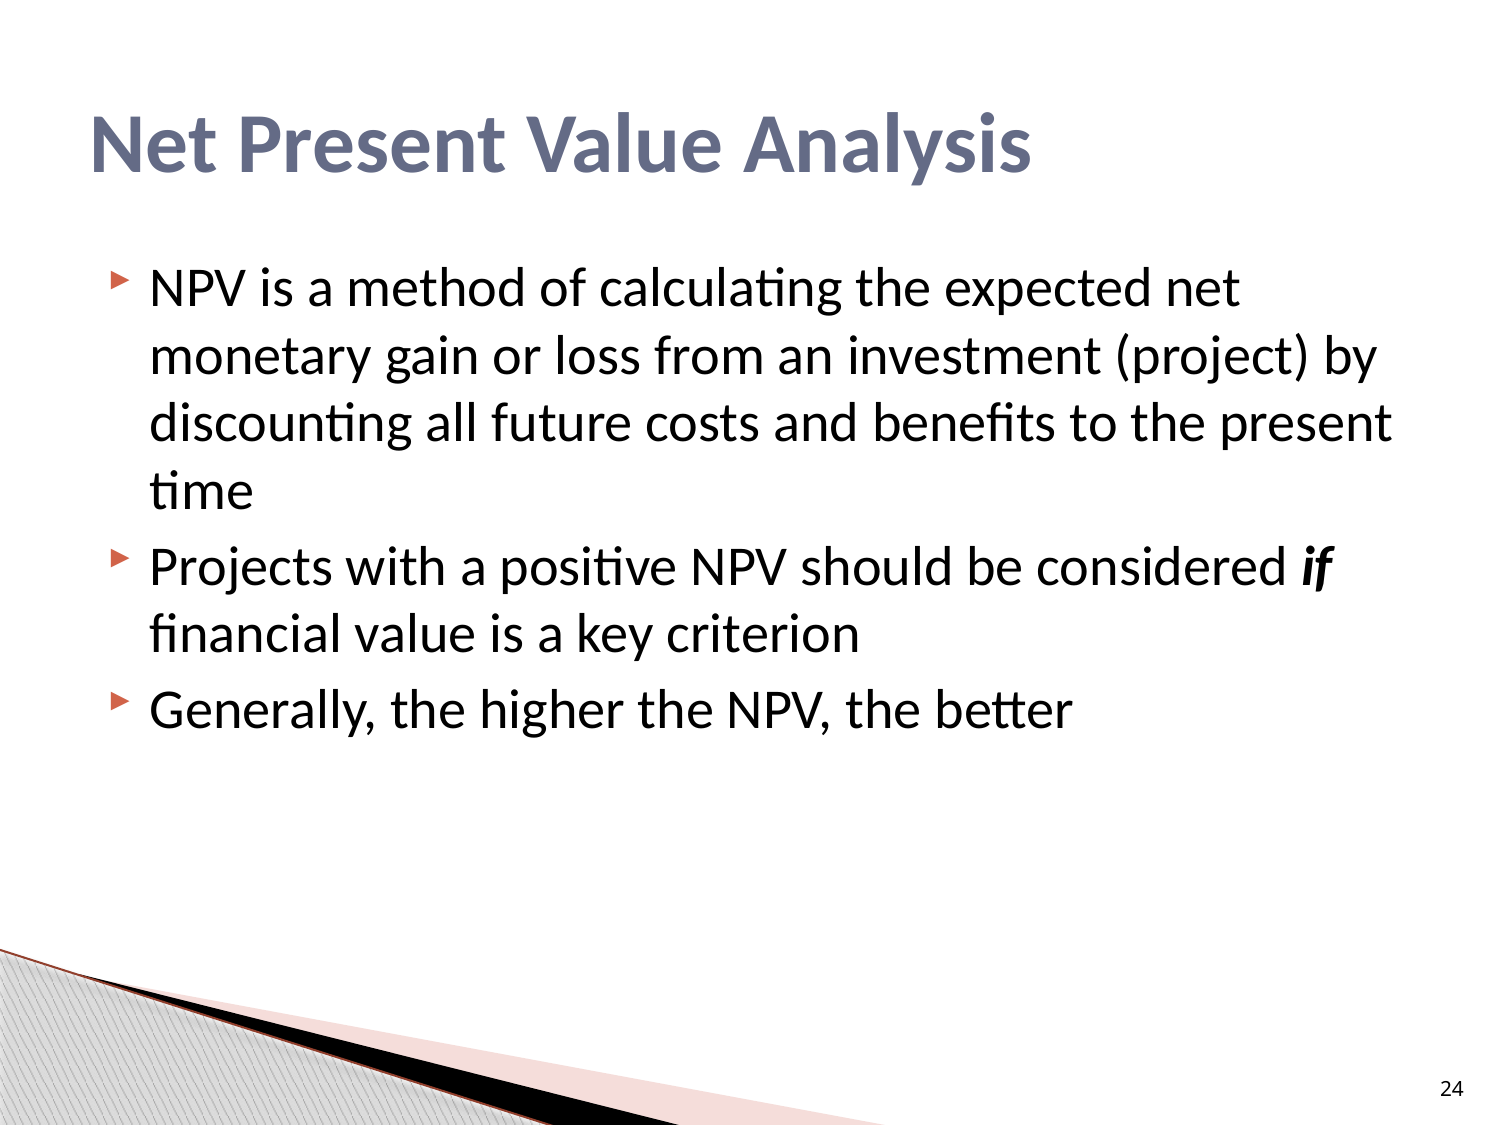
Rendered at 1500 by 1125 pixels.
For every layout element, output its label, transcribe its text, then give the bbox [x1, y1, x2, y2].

list NPV is a method of calculating the expected net monetary gain or loss from an investment (project) by discounting all future costs and benefits to the present time Projects with a positive NPV should be considered if financial value is a key criterion Generally, the higher the NPV, the better [75, 243, 1425, 986]
title Net Present Value Analysis [75, 45, 1425, 233]
slide_number 24 [1418, 1051, 1479, 1112]
